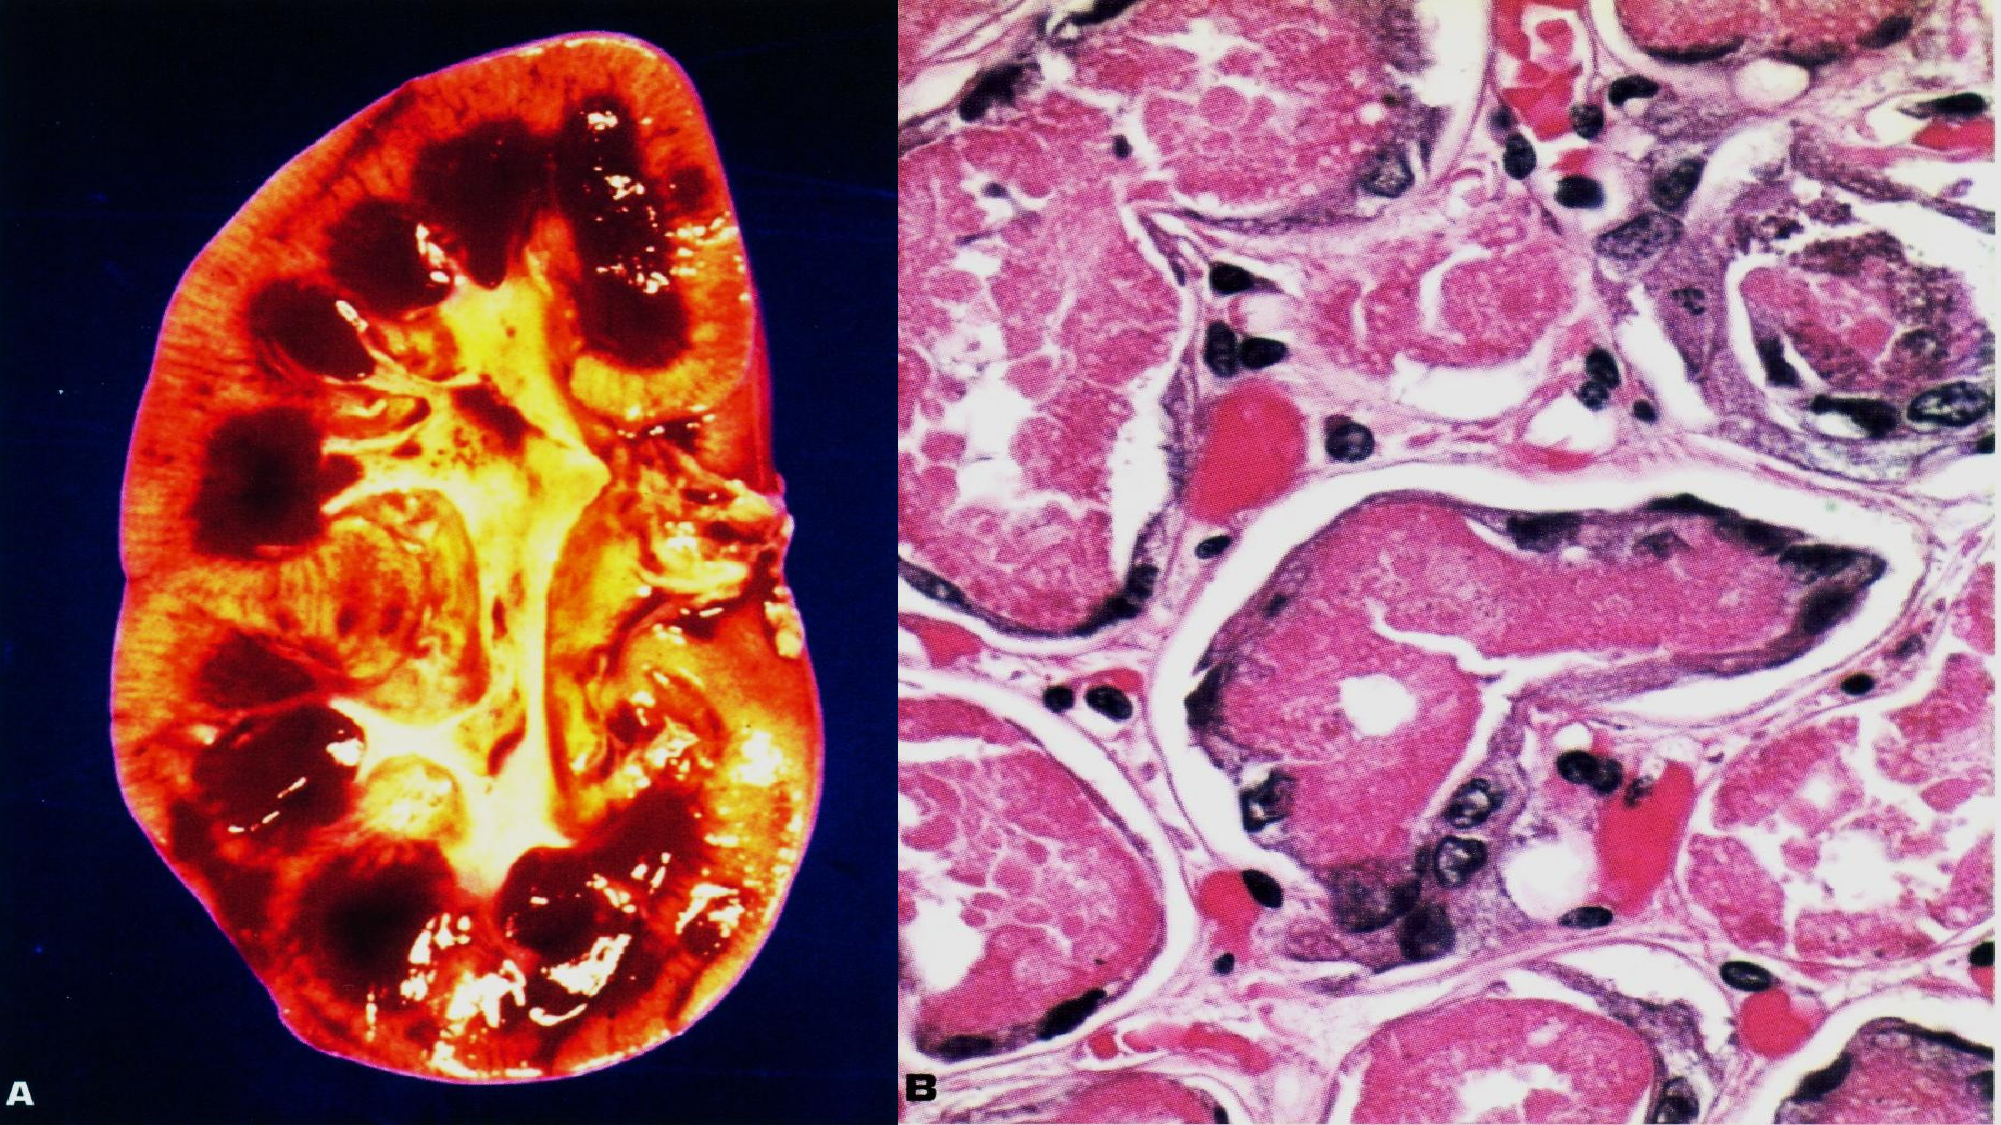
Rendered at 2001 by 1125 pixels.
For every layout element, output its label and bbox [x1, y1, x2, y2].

list [0, 0, 898, 1125]
picture [898, 0, 2001, 1125]
